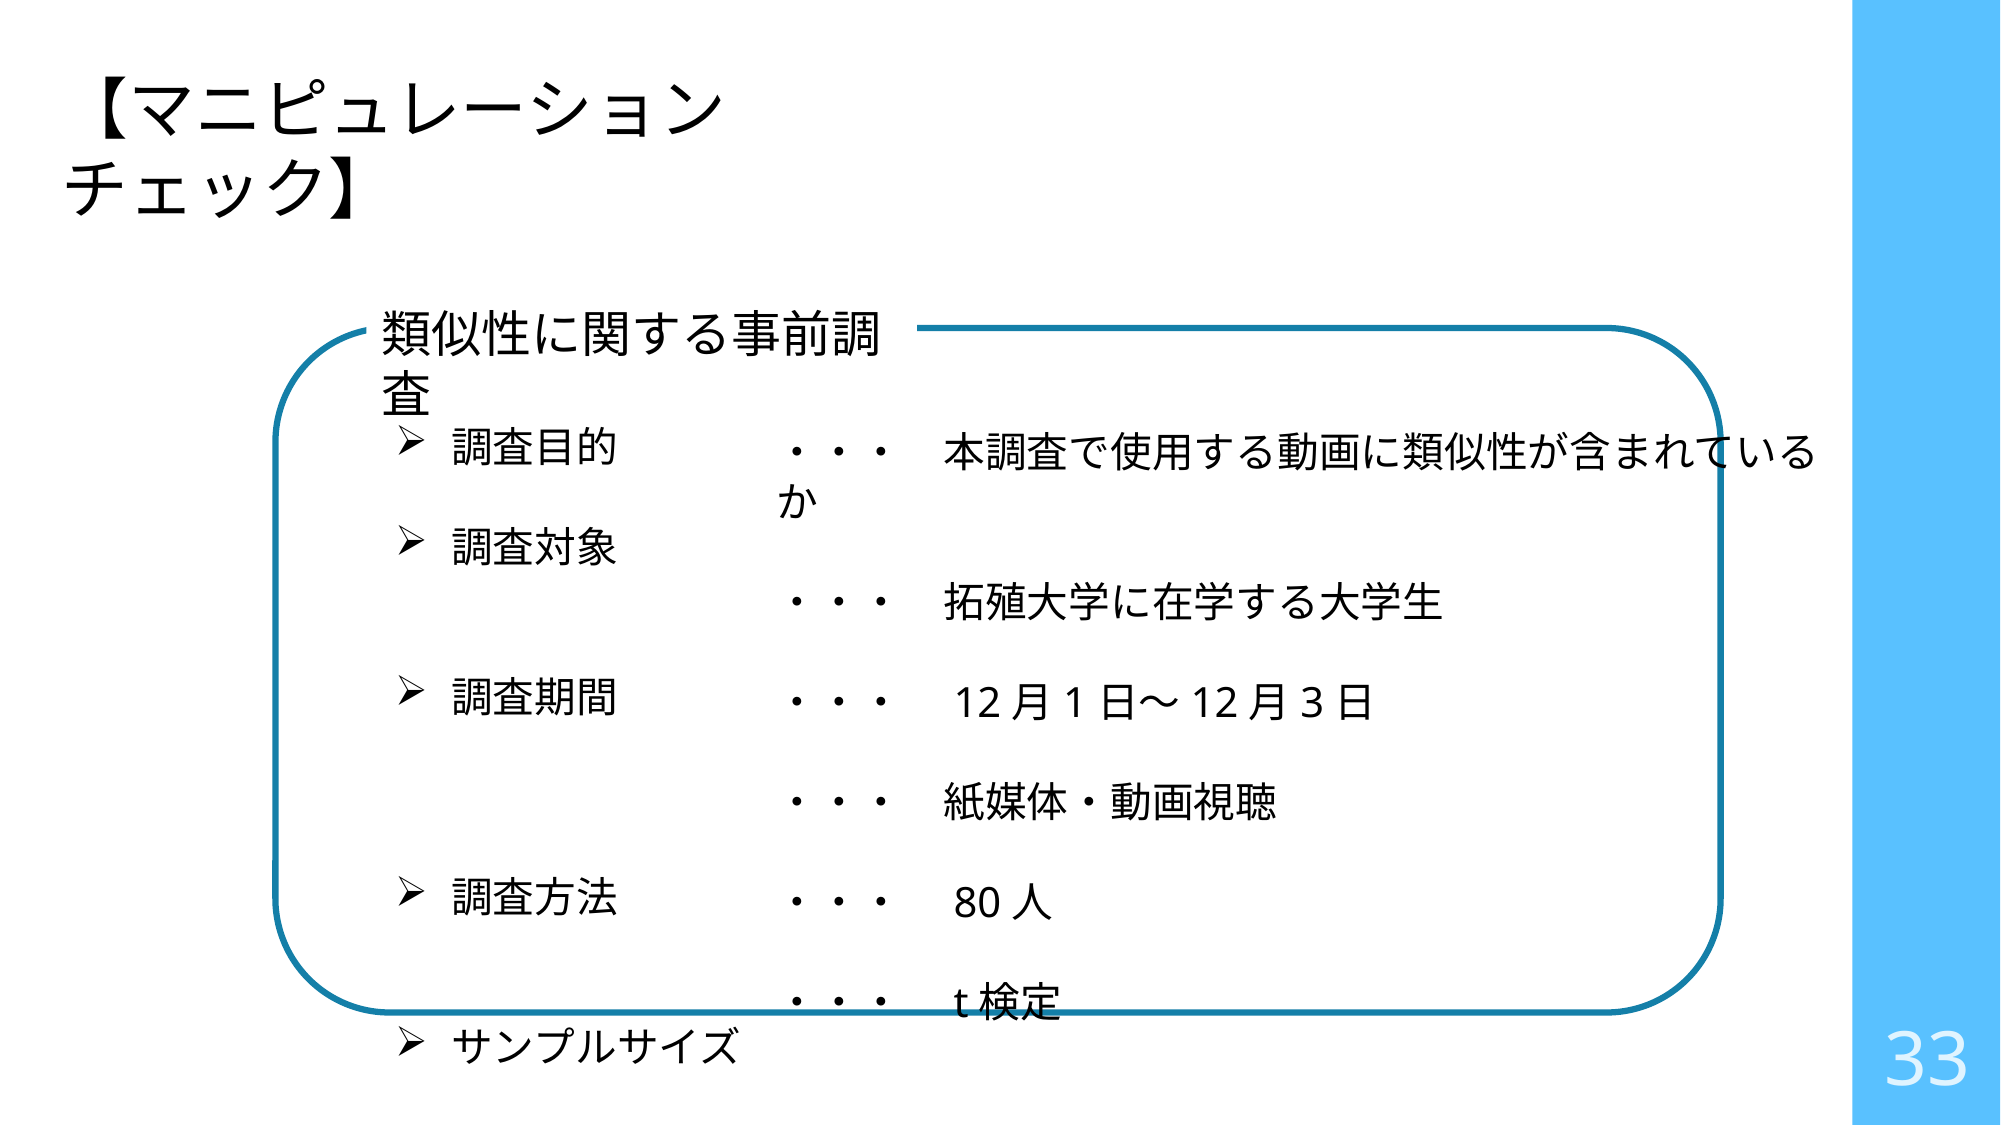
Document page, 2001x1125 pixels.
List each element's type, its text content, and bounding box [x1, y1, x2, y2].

text_box 調査目的 調査対象 調査期間 調査方法 サンプルサイズ 検証方法 [380, 413, 762, 1125]
text_box ・・・ 本調査で使用する動画に類似性が含まれているか ・・・ 拓殖大学に在学する大学生 ・・・ 12月1日～12月3日 ・・・ 紙媒体・動画視聴 ・・・ 80人 ・・・ t検定 [761, 417, 1835, 1083]
text_box 【マニピュレーションチェック】 [47, 59, 762, 235]
text_box [917, 326, 1720, 417]
slide_number 33 [1852, 1012, 2000, 1110]
text_box 類似性に関する事前調査 [366, 234, 917, 640]
text_box [274, 329, 380, 1014]
